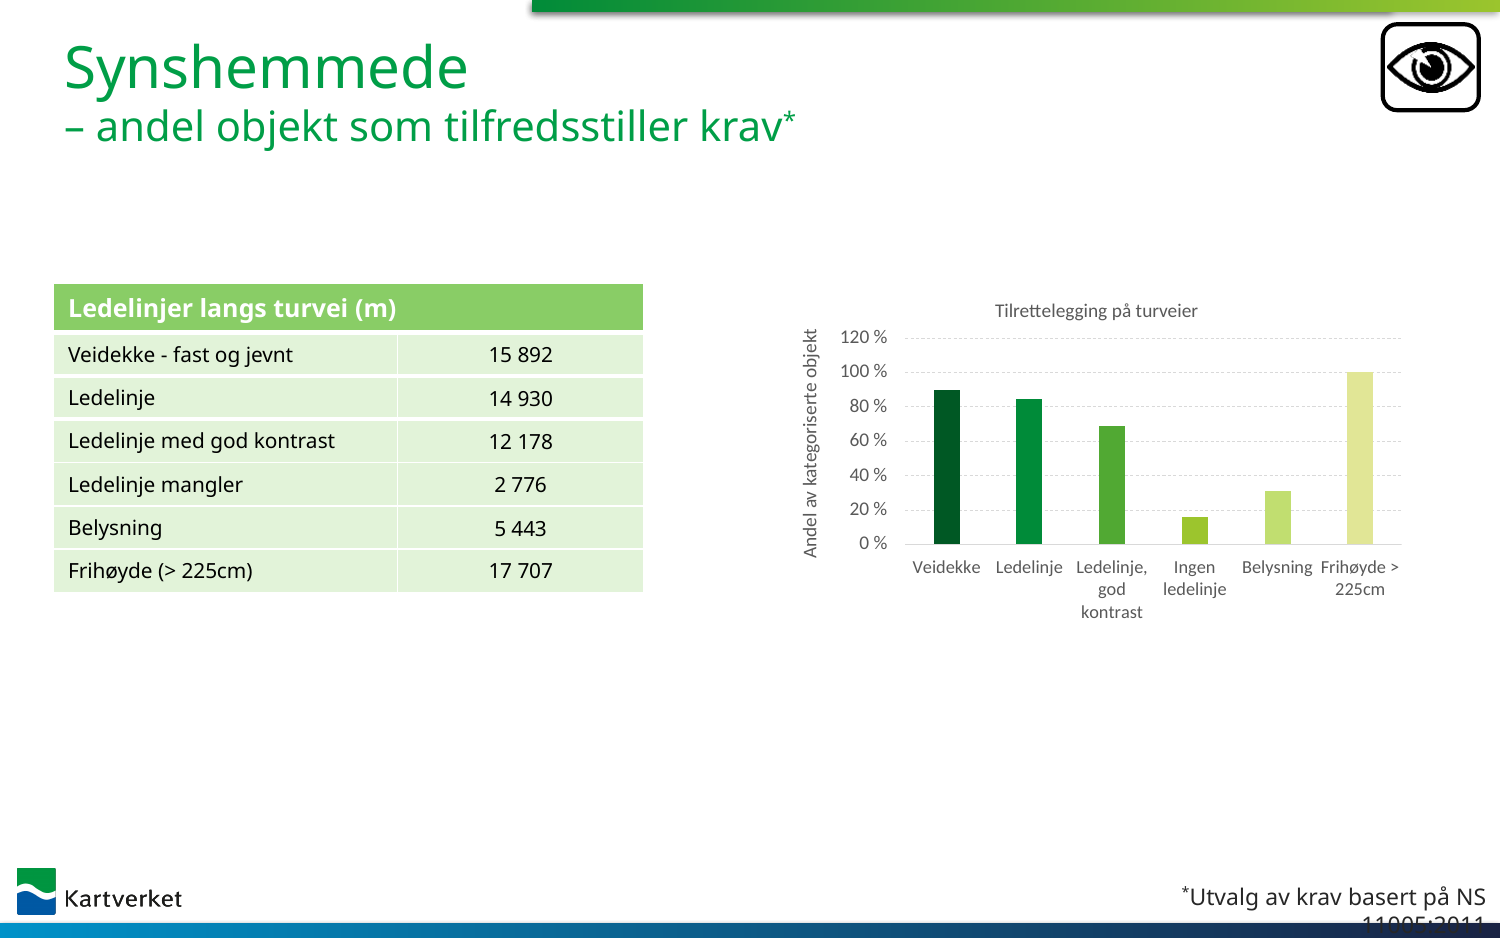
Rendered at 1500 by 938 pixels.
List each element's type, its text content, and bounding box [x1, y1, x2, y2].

table_cell 14 930 [398, 378, 643, 417]
text_box Synshemmede – andel objekt som tilfredsstiller krav* [49, 24, 1431, 158]
table_cell 12 178 [398, 421, 643, 462]
table_cell 2 776 [398, 463, 643, 505]
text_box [1382, 24, 1480, 111]
table_cell Ledelinje med god kontrast [54, 421, 397, 462]
picture [791, 291, 1402, 630]
table_cell 15 892 [398, 335, 643, 374]
table_cell 17 707 [398, 550, 643, 592]
table_cell Veidekke - fast og jevnt [54, 335, 397, 374]
table_cell Belysning [54, 507, 397, 548]
table_cell Frihøyde (> 225cm) [54, 550, 397, 592]
table_cell Ledelinje mangler [54, 463, 397, 505]
table_cell 5 443 [398, 507, 643, 548]
table_header Ledelinjer langs turvei (m) [54, 284, 643, 330]
table_cell Ledelinje [54, 378, 397, 417]
text_box *Utvalg av krav basert på NS 11005:2011 [1068, 873, 1500, 938]
